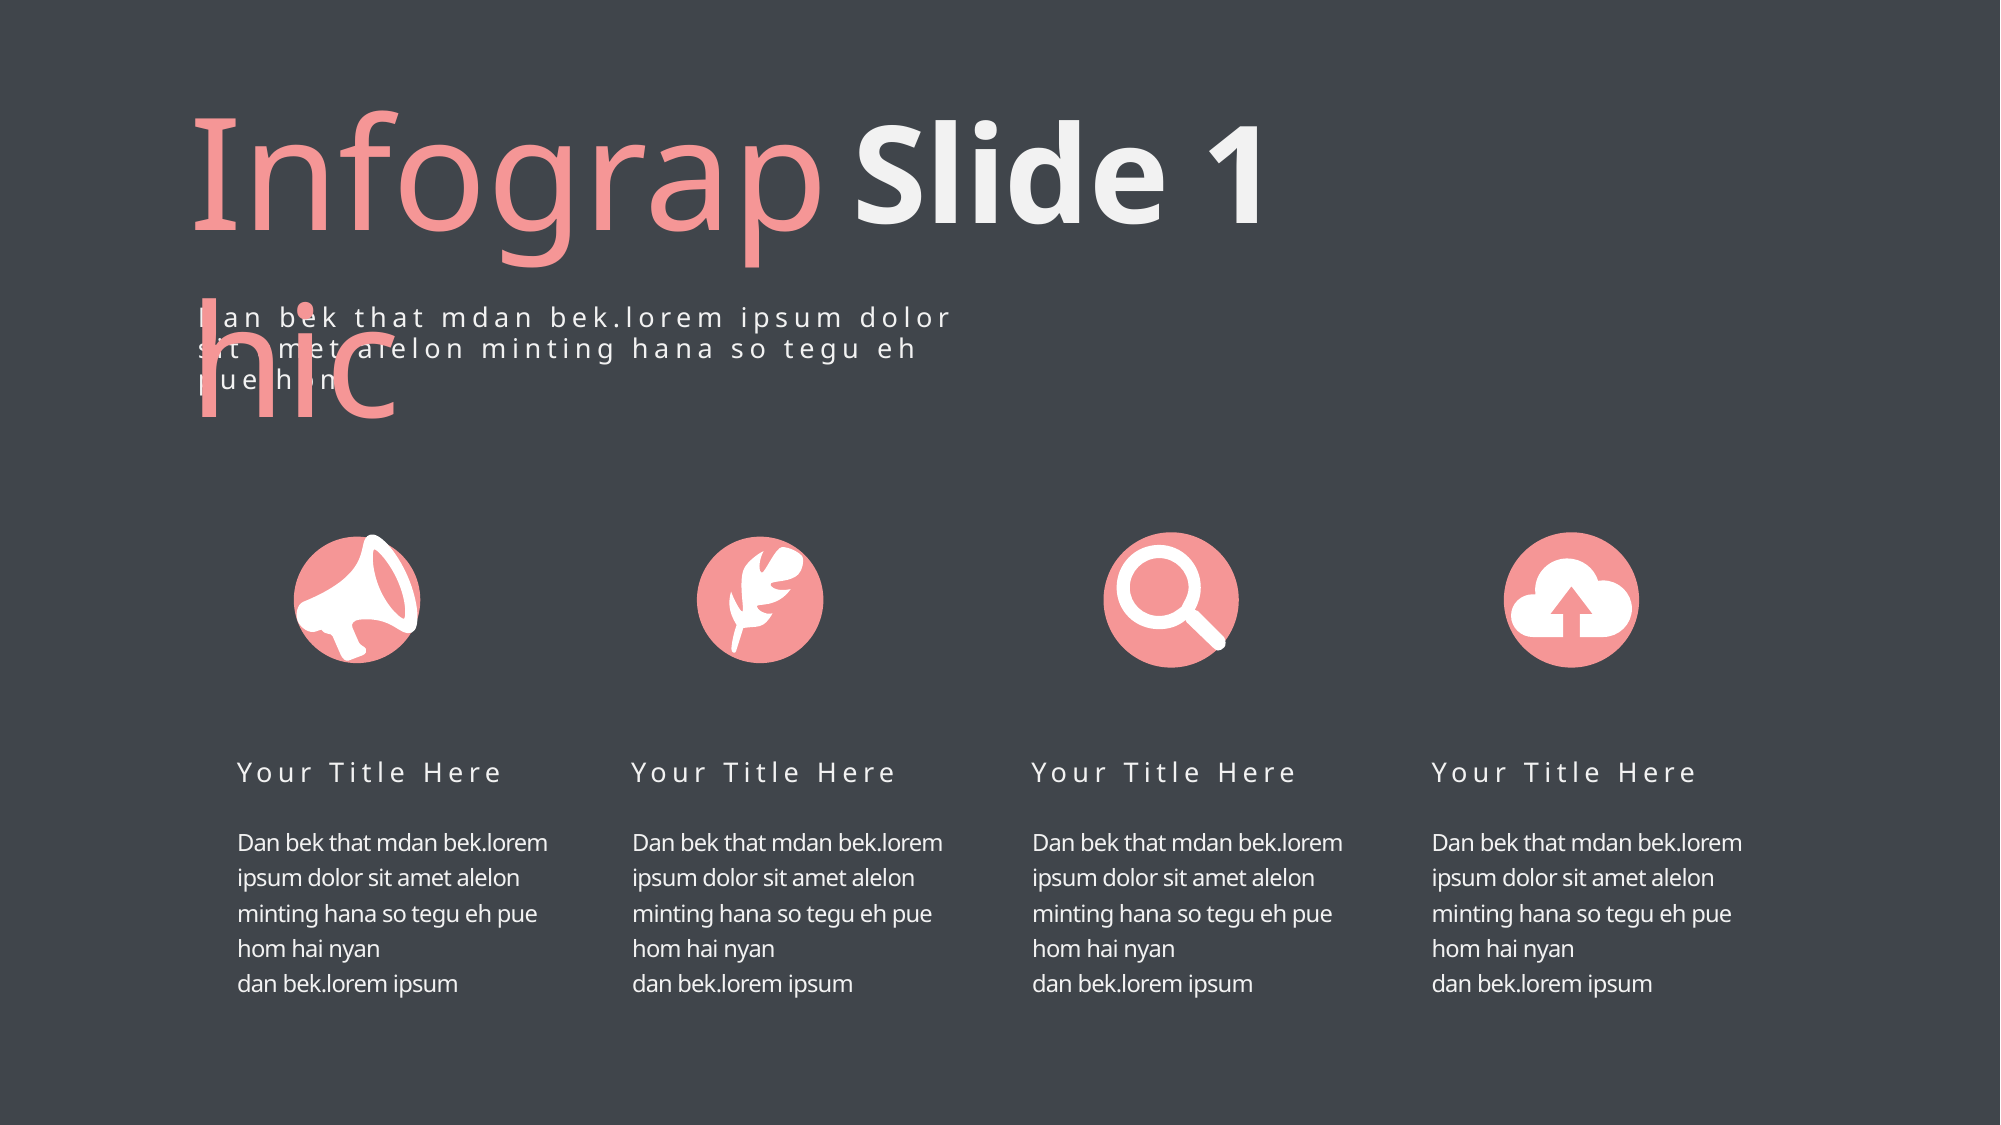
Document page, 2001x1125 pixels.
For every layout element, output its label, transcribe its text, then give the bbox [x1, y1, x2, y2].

text_box Your Title Here [1027, 751, 1333, 793]
text_box Dan bek that mdan bek.lorem ipsum dolor sit amet alelon minting hana so tegu eh pue hom hai nyan dan bek.lorem ipsum [1416, 813, 1791, 1005]
text_box [729, 547, 804, 653]
text_box [1511, 558, 1632, 638]
text_box [390, 545, 421, 617]
text_box [1503, 532, 1640, 668]
text_box Dan bek that mdan bek.lorem ipsum dolor sit amet alelon minting hana so tegu eh pue hom hai nyan dan bek.lorem ipsum [222, 813, 596, 1005]
text_box [373, 550, 405, 618]
text_box Slide 1 [868, 83, 1342, 255]
text_box [296, 534, 418, 661]
text_box [1103, 532, 1239, 668]
text_box [1116, 544, 1226, 651]
text_box Dan bek that mdan bek.lorem ipsum dolor sit amet alelon minting hana so tegu eh pue hom hai nyan dan bek.lorem ipsum [617, 813, 991, 1005]
text_box [293, 536, 365, 617]
text_box Your Title Here [232, 751, 538, 793]
text_box Your Title Here [1427, 751, 1733, 793]
text_box Dan bek that mdan bek.lorem ipsum dolor sit amet alelon minting hana so tegu eh pue hom [868, 297, 999, 400]
text_box Dan bek that mdan bek.lorem ipsum dolor sit amet alelon minting hana so tegu eh pue hom hai nyan dan bek.lorem ipsum [1017, 813, 1391, 1005]
text_box [696, 536, 824, 664]
text_box [298, 620, 411, 664]
text_box Infographic [185, 70, 868, 454]
text_box Your Title Here [626, 751, 932, 793]
